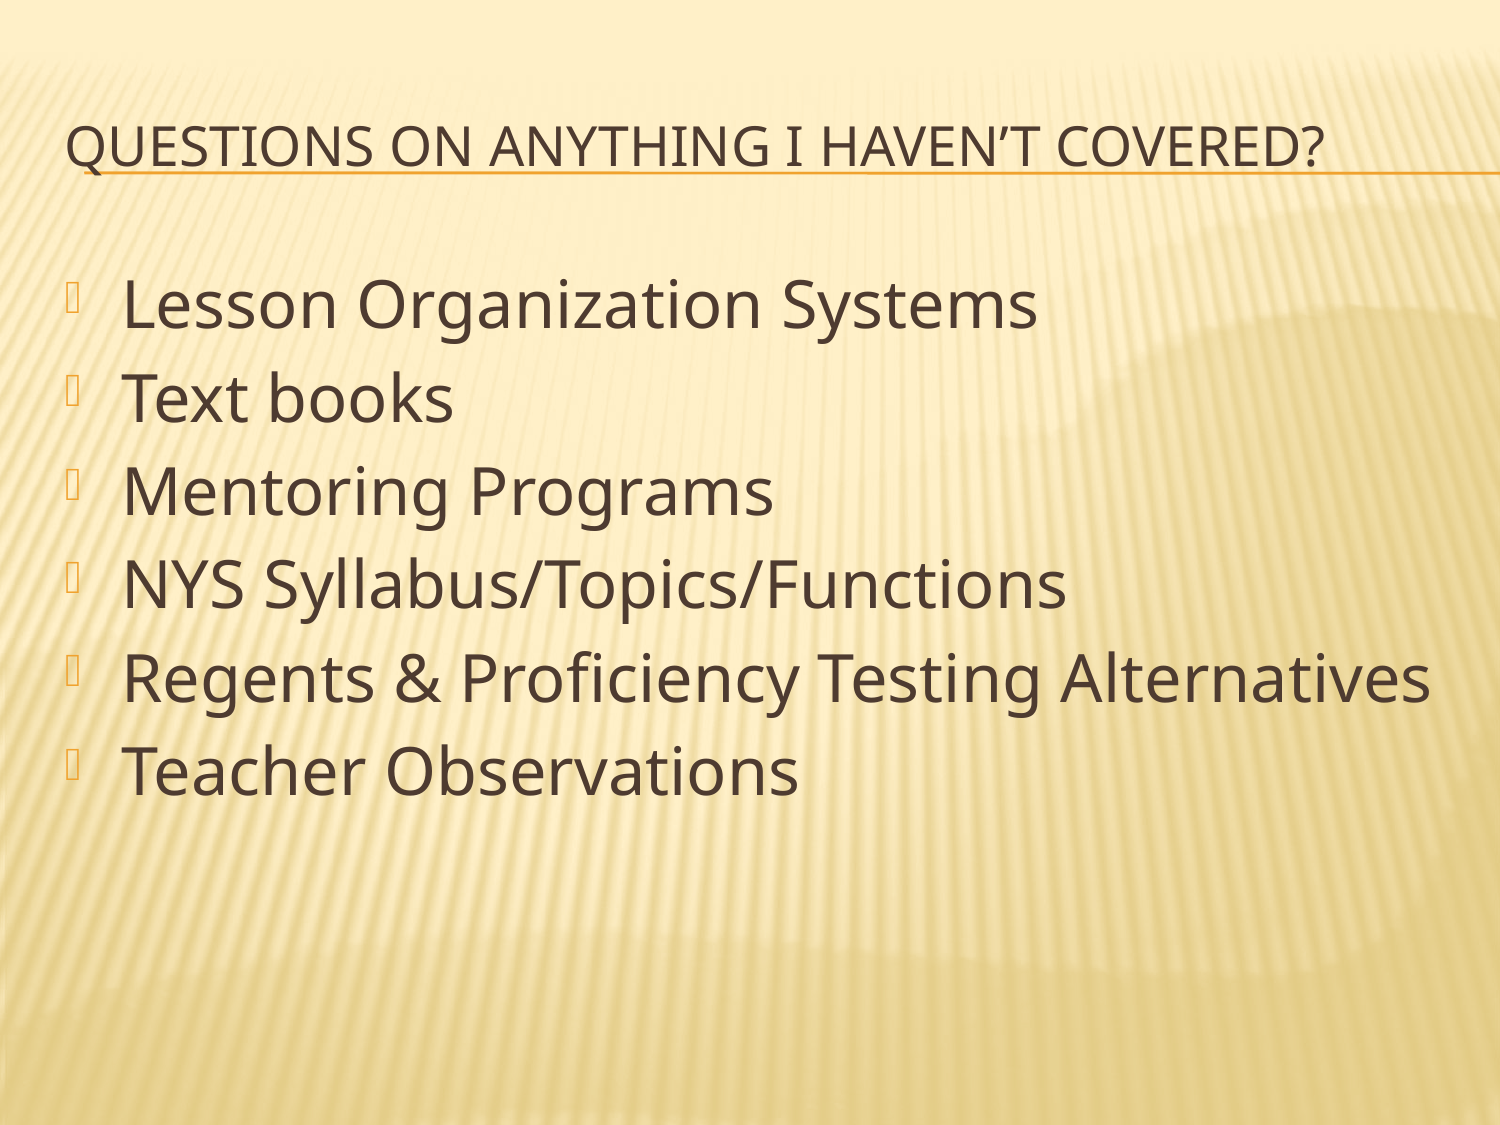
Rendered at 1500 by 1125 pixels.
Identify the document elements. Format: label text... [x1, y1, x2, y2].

title Questions on anything I haven’t covered? [50, 75, 1475, 213]
list Lesson Organization Systems Text books Mentoring Programs NYS Syllabus/Topics/Functions Regents & Proficiency Testing Alternatives Teacher Observations [50, 254, 1475, 998]
